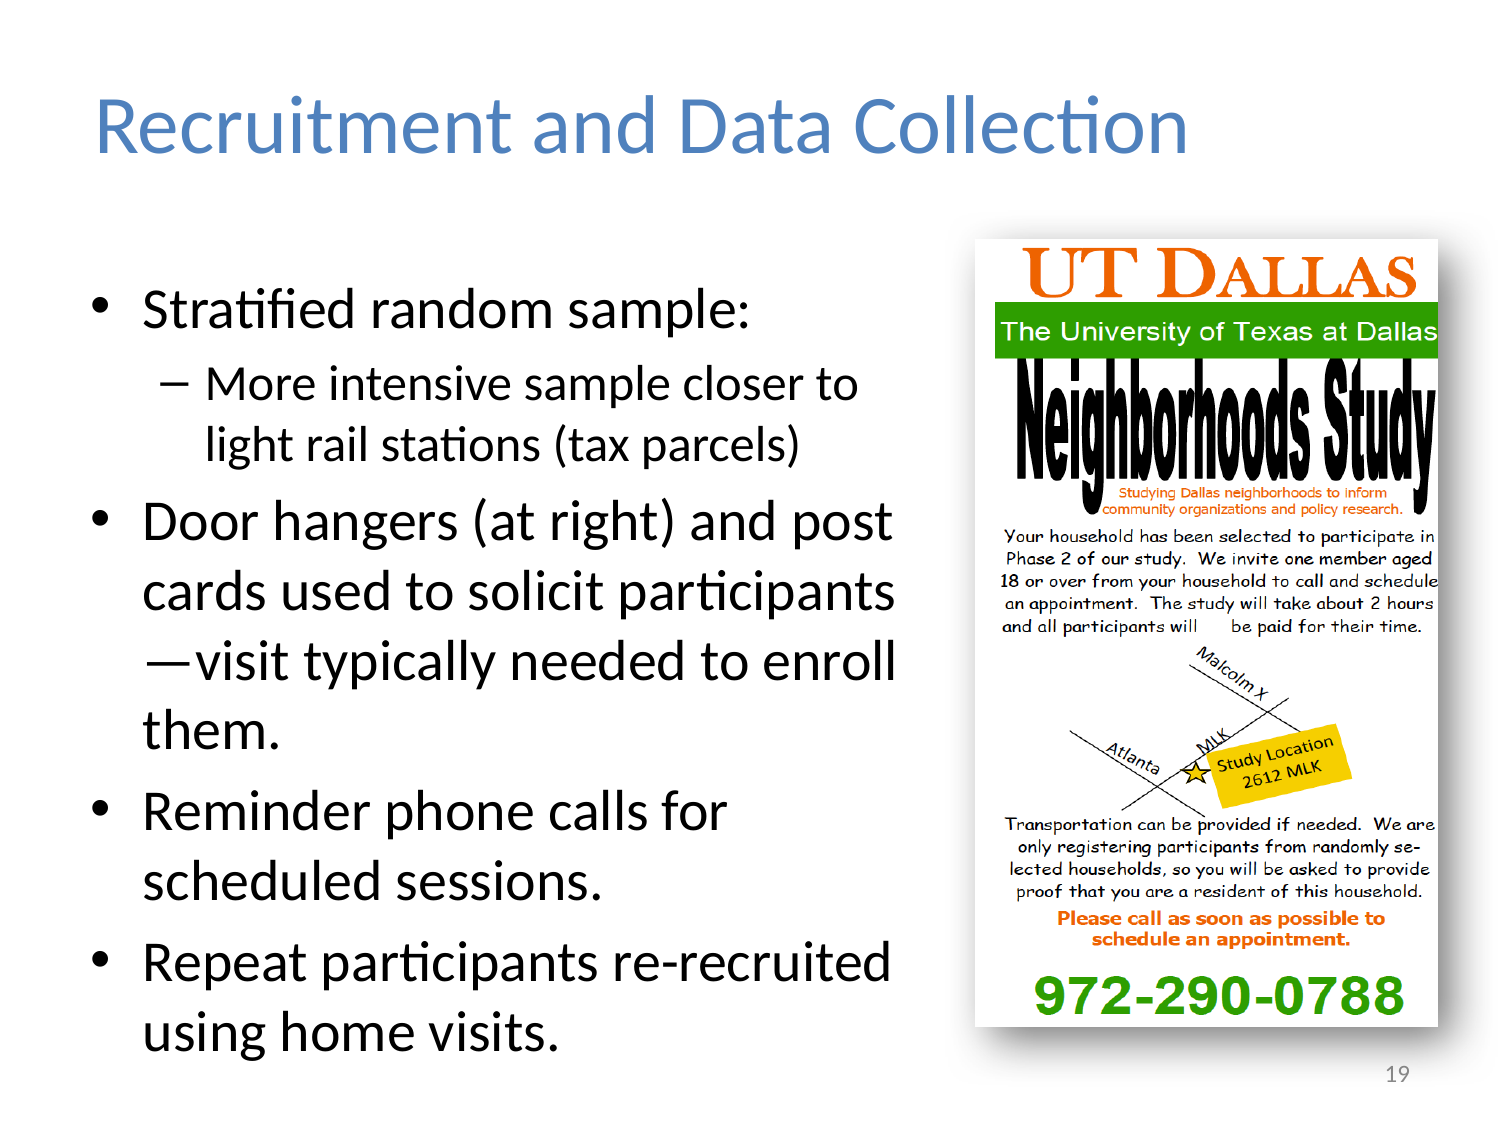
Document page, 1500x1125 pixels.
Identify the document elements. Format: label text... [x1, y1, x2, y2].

slide_number 19 [1074, 1042, 1425, 1103]
picture [975, 239, 1438, 1028]
list Stratified random sample: More intensive sample closer to light rail stations (tax parcels) Door hangers (at right) and post cards used to solicit participants—visit typically needed to enroll them. Reminder phone calls for scheduled sessions. Repeat participants re-recruited using home visits. [75, 262, 952, 1079]
text_box Recruitment and Data Collection [79, 52, 1403, 178]
